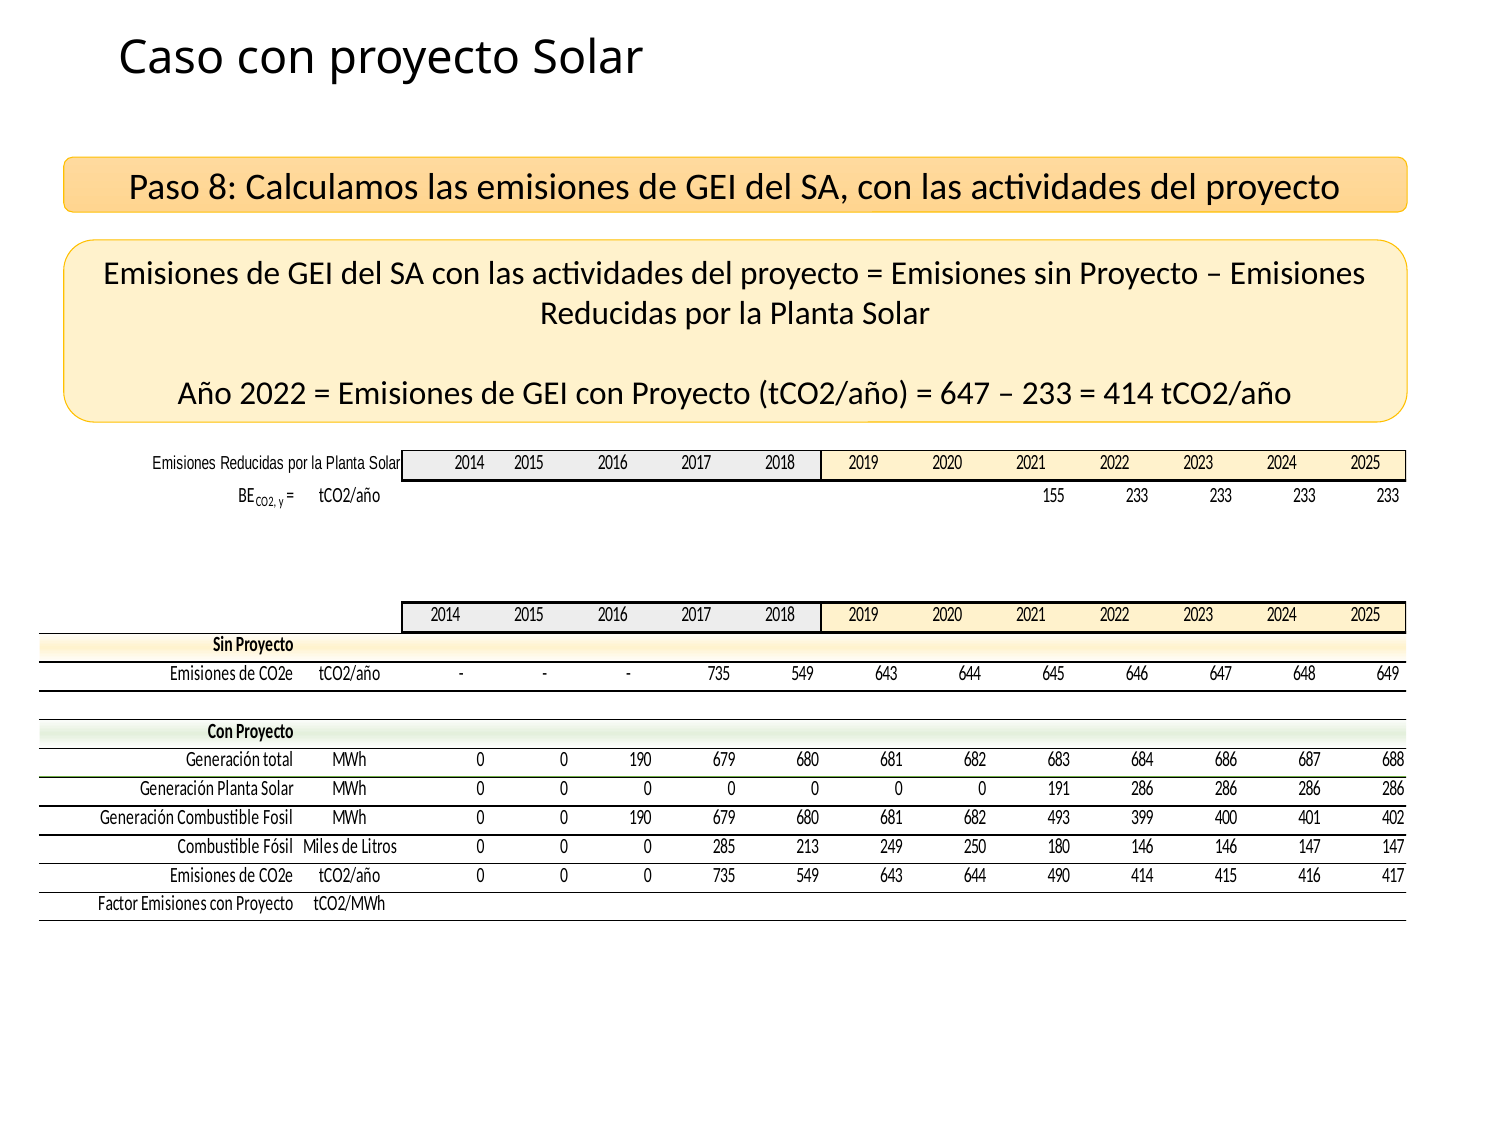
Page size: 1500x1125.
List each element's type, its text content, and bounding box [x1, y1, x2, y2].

text_box Paso 8: Calculamos las emisiones de GEI del SA, con las actividades del proyecto [63, 156, 1408, 213]
title Caso con proyecto Solar [103, 25, 1397, 92]
text_box Emisiones de GEI del SA con las actividades del proyecto = Emisiones sin Proyecto – Emisiones Reducidas por la Planta Solar Año 2022 = Emisiones de GEI con Proyecto (tCO2/año) = 647 – 233 = 414 tCO2/año [63, 239, 1408, 423]
picture [38, 449, 1408, 922]
